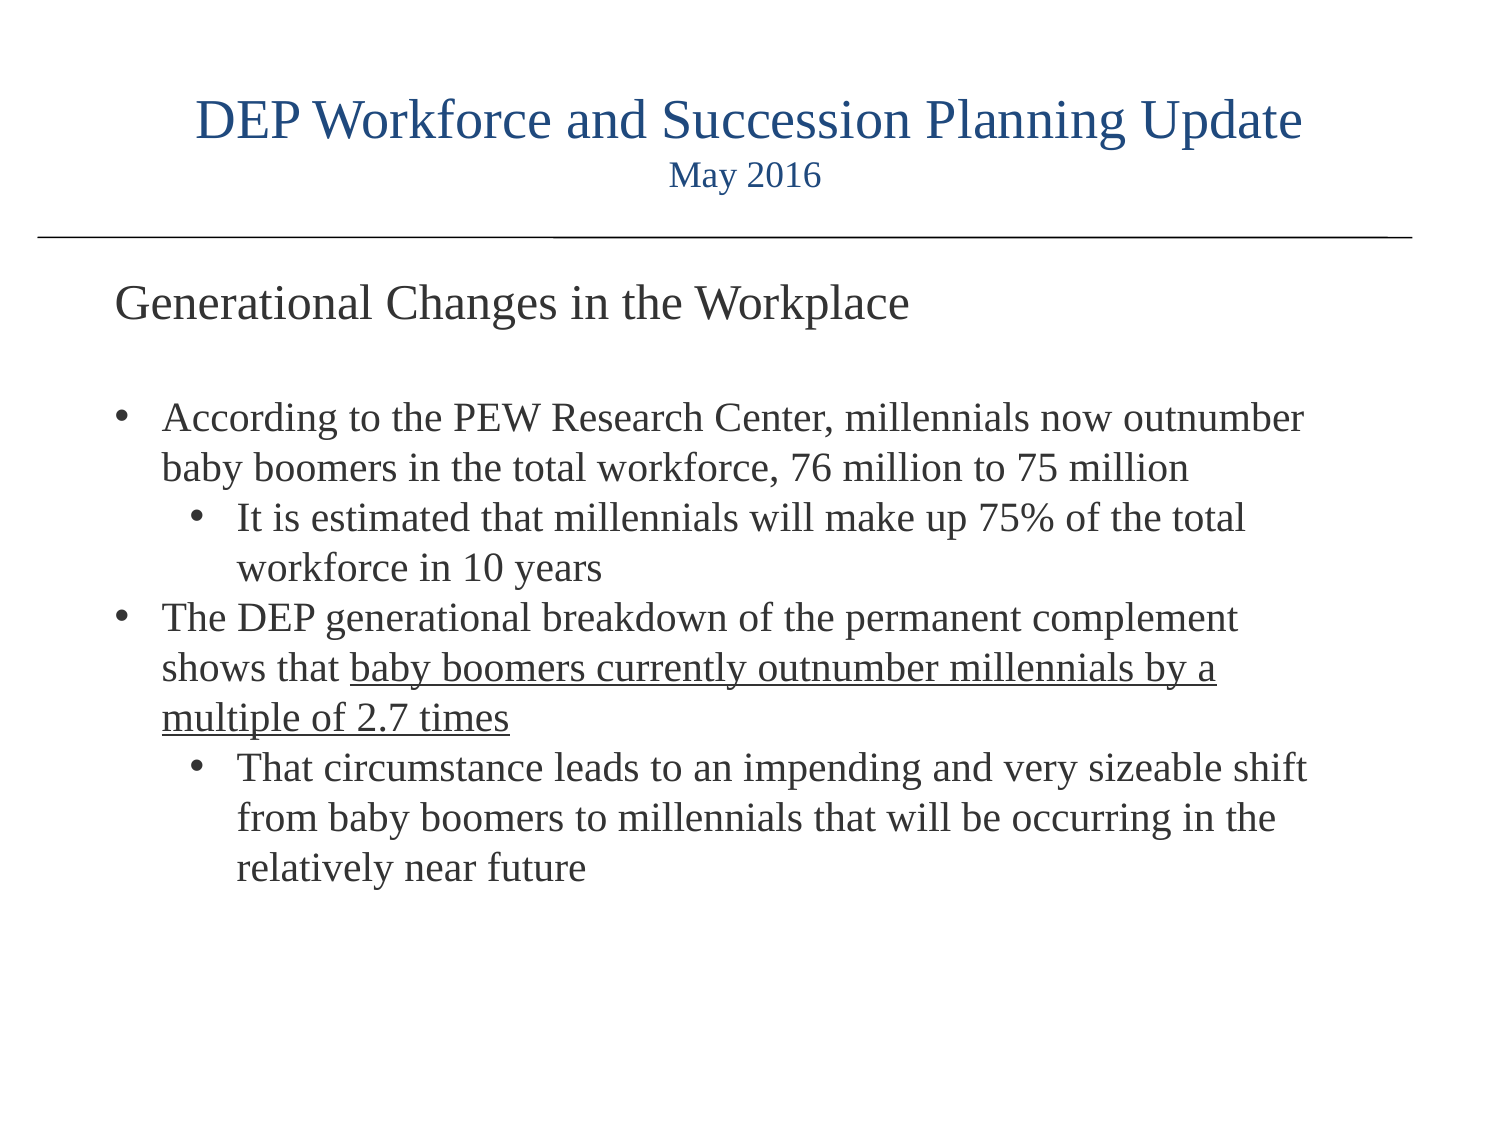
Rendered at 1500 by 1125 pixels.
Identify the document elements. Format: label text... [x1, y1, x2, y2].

text_box Generational Changes in the Workplace According to the PEW Research Center, millennials now outnumber baby boomers in the total workforce, 76 million to 75 million It is estimated that millennials will make up 75% of the total workforce in 10 years The DEP generational breakdown of the permanent complement shows that baby boomers currently outnumber millennials by a multiple of 2.7 times That circumstance leads to an impending and very sizeable shift from baby boomers to millennials that will be occurring in the relatively near future [99, 262, 1363, 898]
title DEP Workforce and Succession Planning Update May 2016 [75, 45, 1425, 233]
